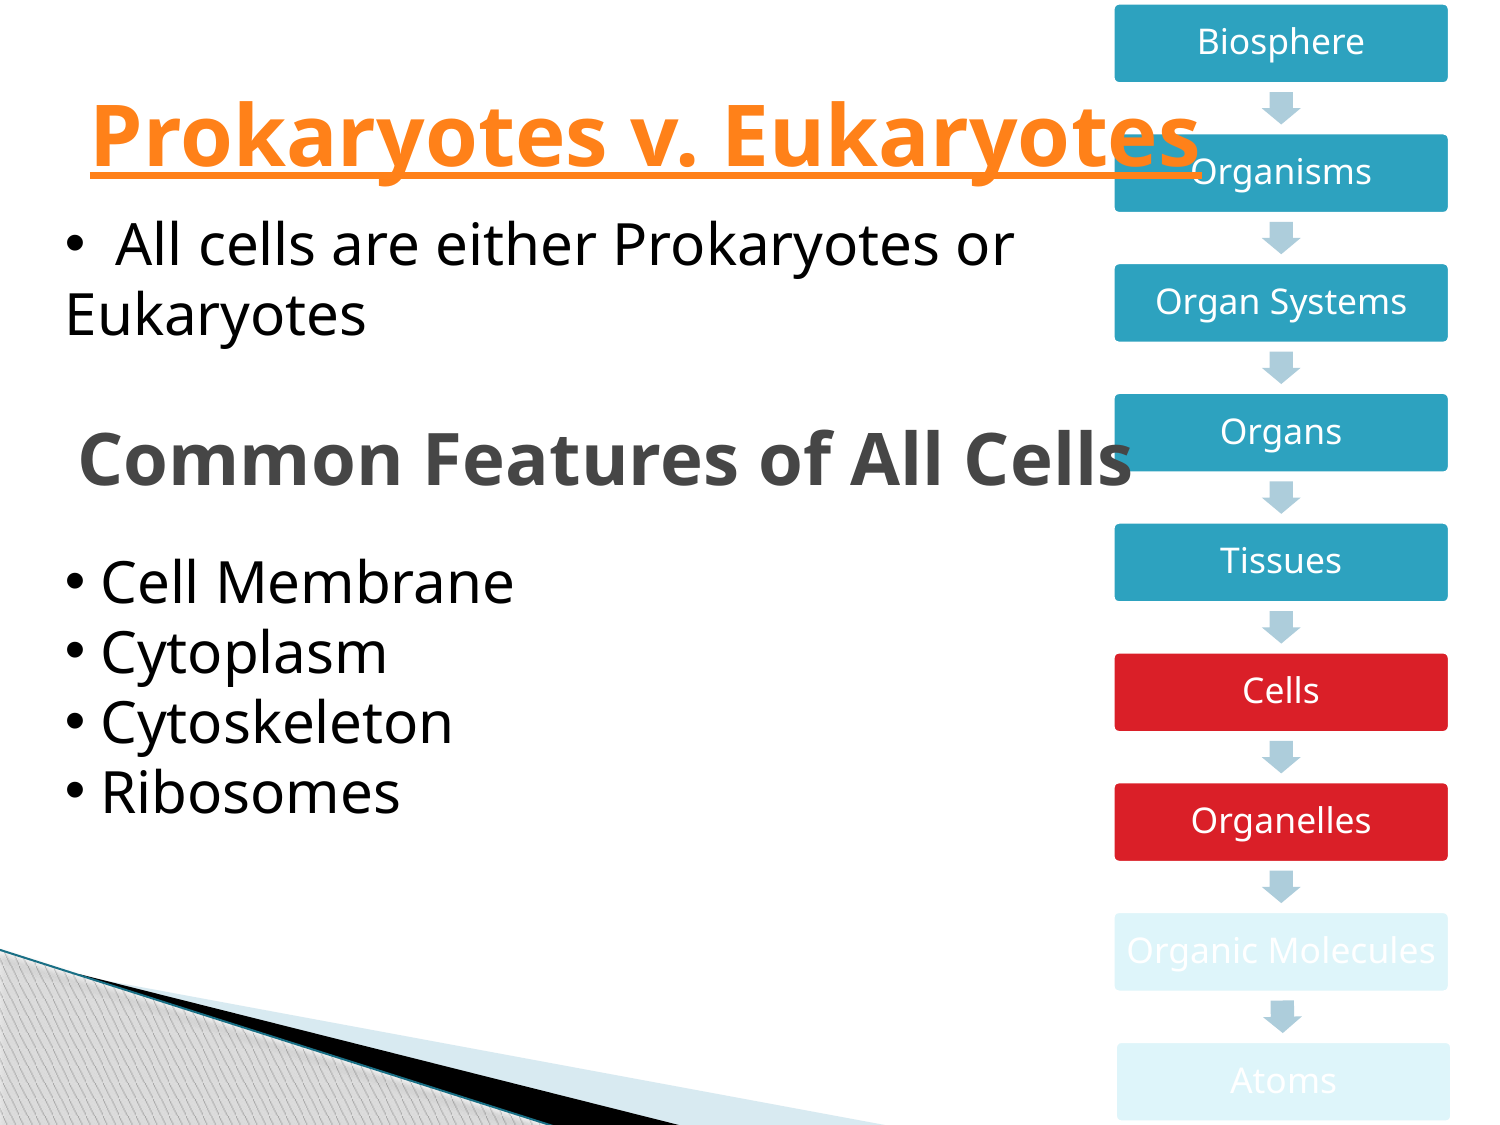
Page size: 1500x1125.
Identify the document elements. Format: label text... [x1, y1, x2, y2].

text_box Cell Membrane Cytoplasm Cytoskeleton Ribosomes [50, 537, 956, 833]
text_box Common Features of All Cells [62, 362, 956, 537]
text_box All cells are either Prokaryotes or Eukaryotes [50, 199, 956, 355]
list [962, 0, 1500, 1125]
title Prokaryotes v. Eukaryotes [75, 45, 956, 199]
